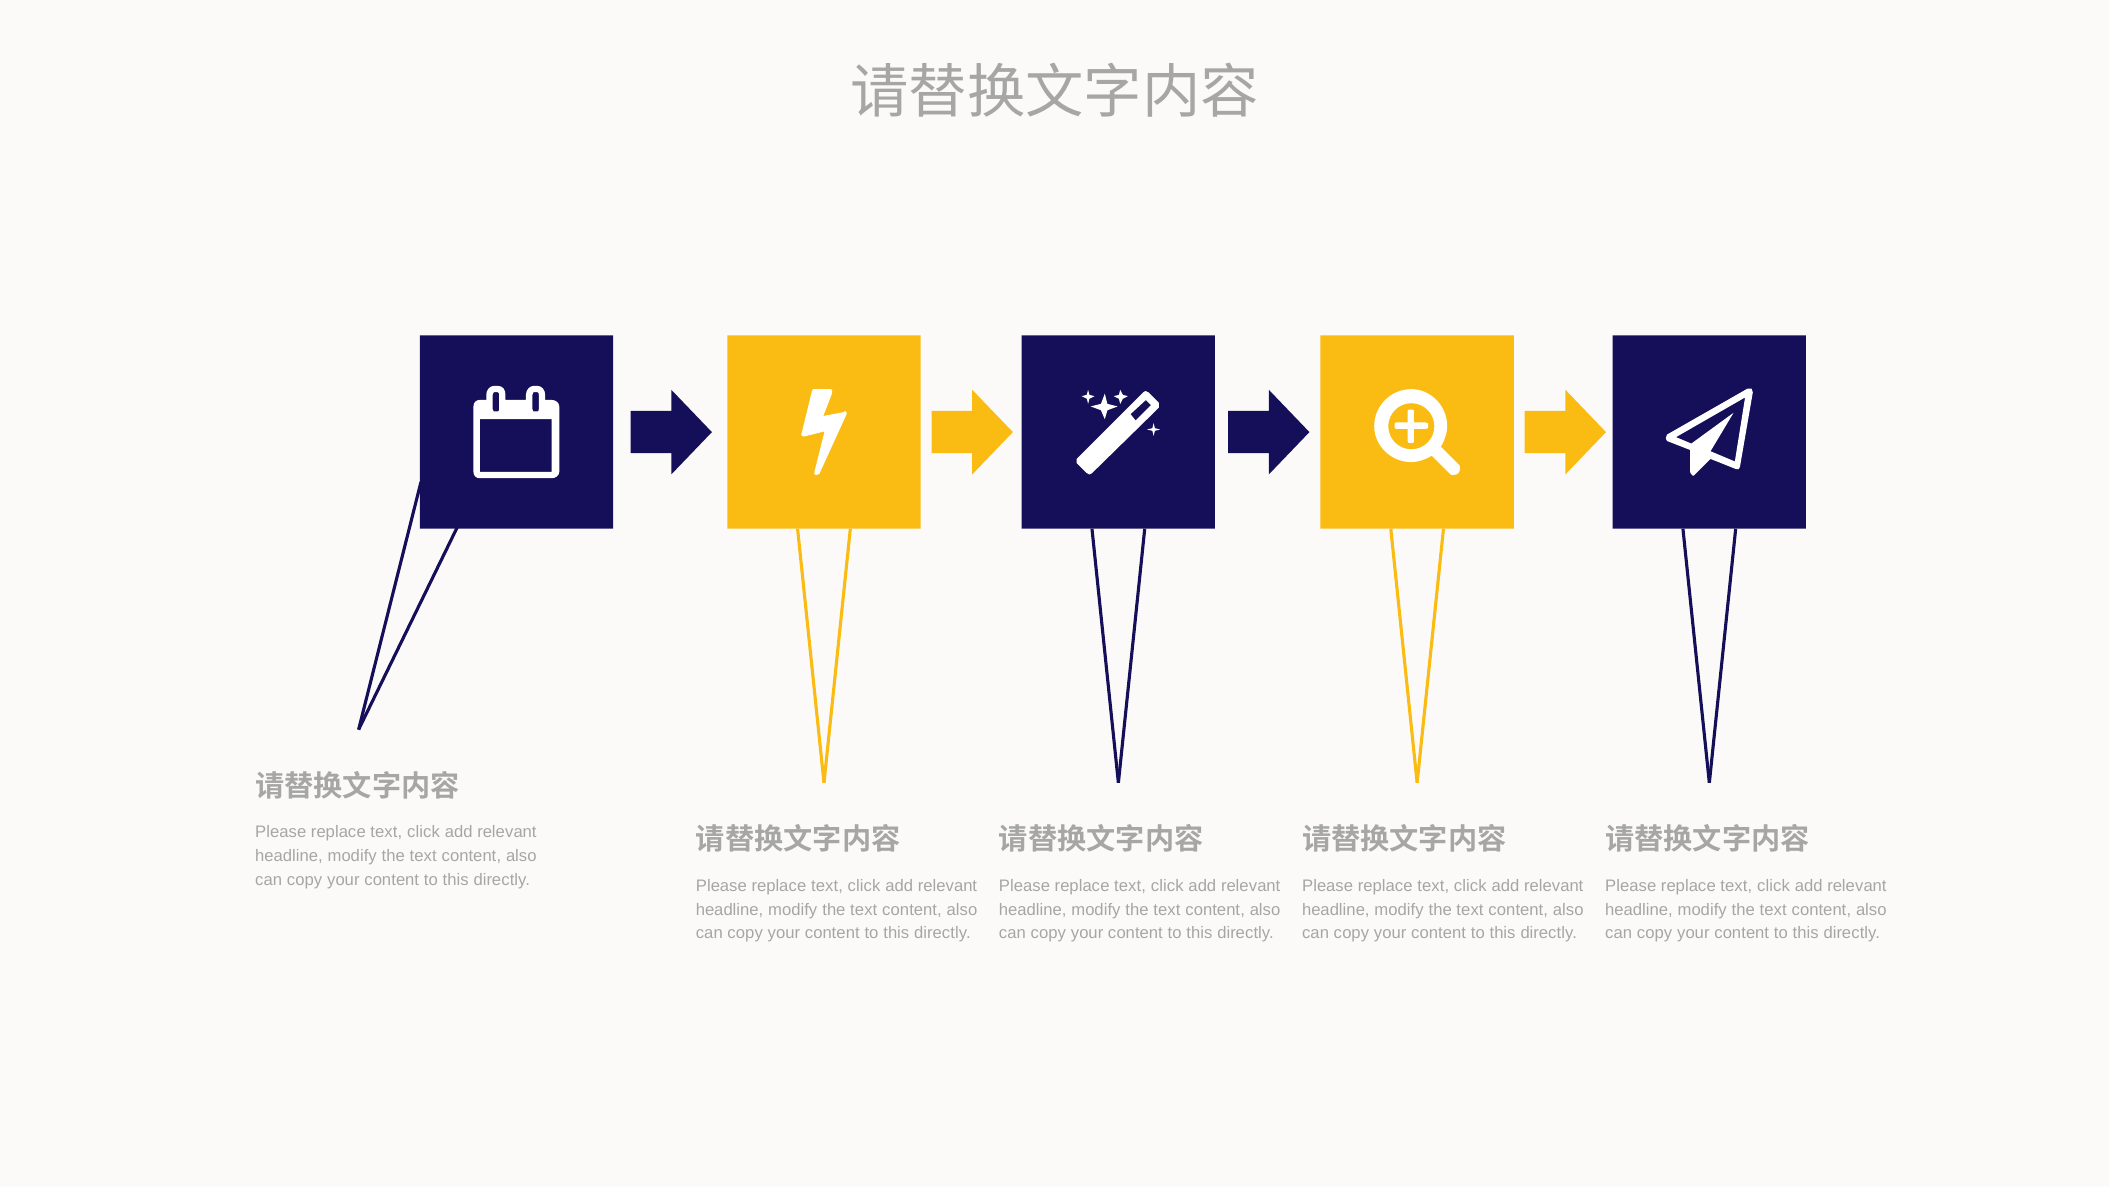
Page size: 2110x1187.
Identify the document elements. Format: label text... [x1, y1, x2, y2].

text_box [1092, 529, 1145, 783]
text_box Please replace text, click add relevant headline, modify the text content, also can copy your content to this directly. [998, 870, 1287, 943]
text_box 请替换文字内容 [1605, 806, 1824, 862]
text_box 请替换文字内容 [820, 32, 1289, 124]
text_box [629, 387, 714, 478]
text_box 请替换文字内容 [255, 753, 474, 809]
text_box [1682, 529, 1736, 783]
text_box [727, 335, 921, 529]
text_box 请替换文字内容 [998, 806, 1218, 862]
text_box Please replace text, click add relevant headline, modify the text content, also can copy your content to this directly. [1605, 870, 1894, 943]
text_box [1612, 335, 1806, 529]
text_box 请替换文字内容 [1302, 806, 1521, 862]
text_box 请替换文字内容 [695, 806, 915, 862]
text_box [1320, 335, 1514, 529]
text_box Please replace text, click add relevant headline, modify the text content, also can copy your content to this directly. [695, 870, 984, 943]
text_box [419, 335, 614, 529]
text_box Please replace text, click add relevant headline, modify the text content, also can copy your content to this directly. [255, 817, 544, 890]
text_box [930, 387, 1015, 478]
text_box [797, 529, 851, 783]
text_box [375, 483, 429, 738]
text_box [1390, 529, 1444, 783]
text_box [1227, 387, 1311, 478]
text_box [1523, 387, 1608, 478]
text_box Please replace text, click add relevant headline, modify the text content, also can copy your content to this directly. [1302, 870, 1590, 943]
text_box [1021, 335, 1215, 529]
